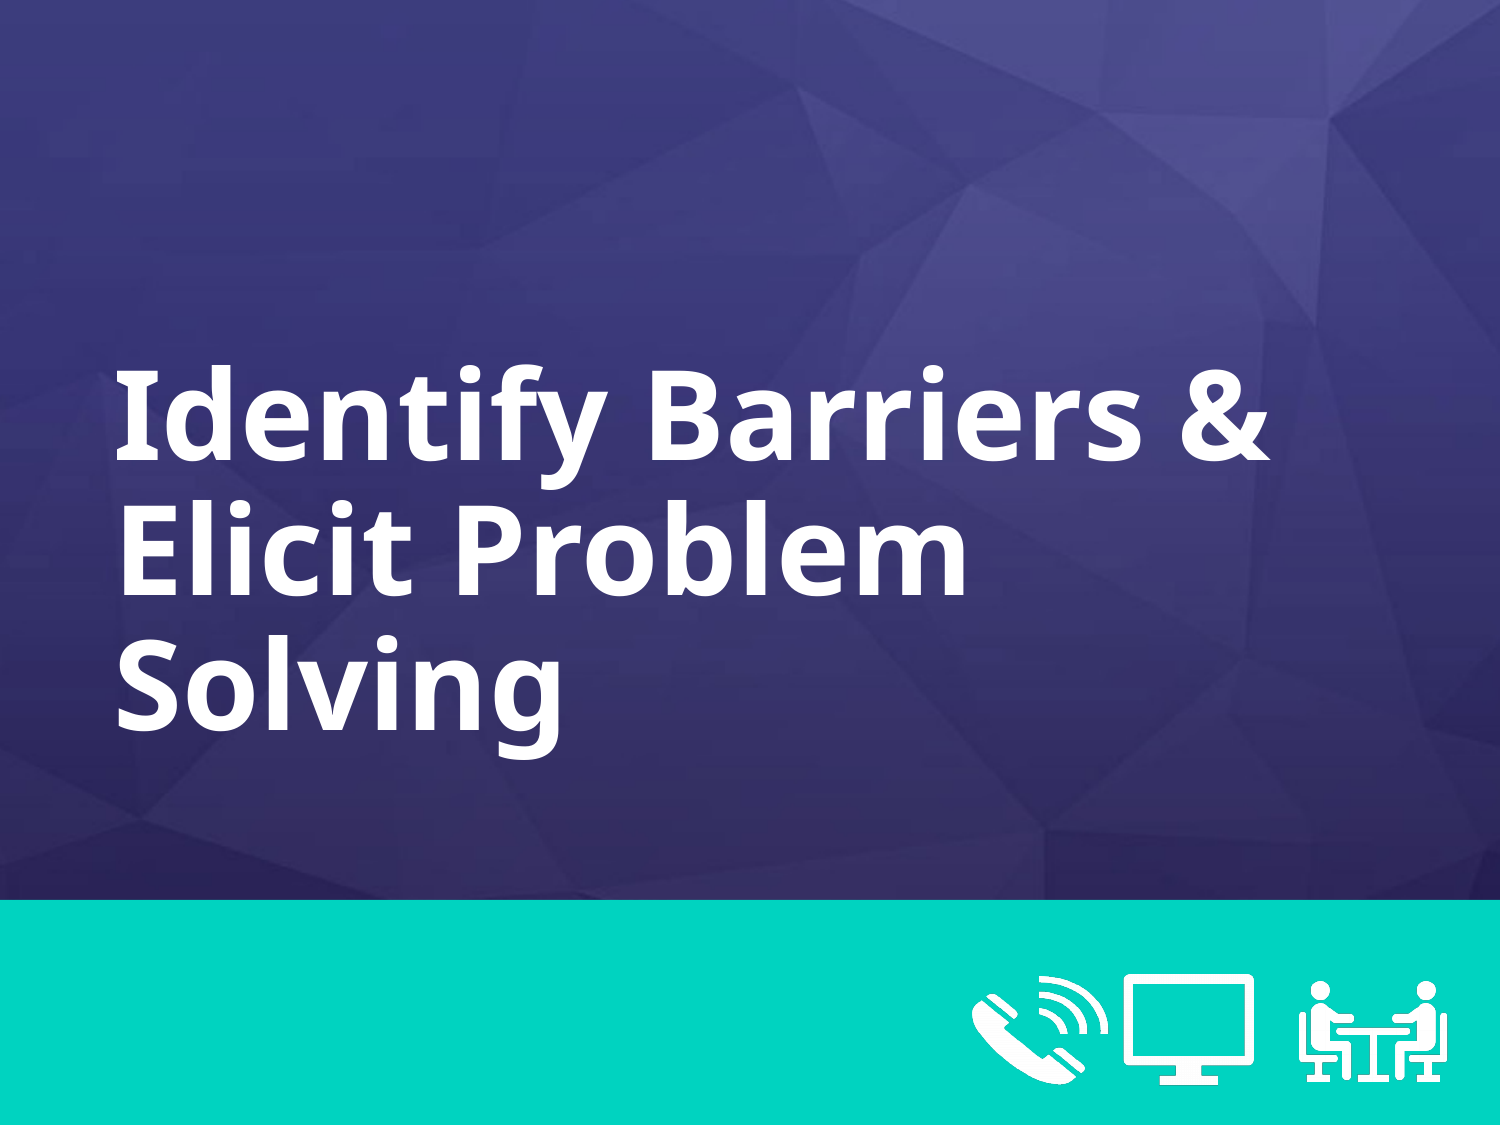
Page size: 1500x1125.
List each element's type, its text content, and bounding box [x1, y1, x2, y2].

picture [1279, 937, 1467, 1125]
list Identify Barriers & Elicit Problem Solving [98, 345, 1317, 619]
picture [0, 0, 1500, 899]
picture [940, 951, 1267, 1110]
